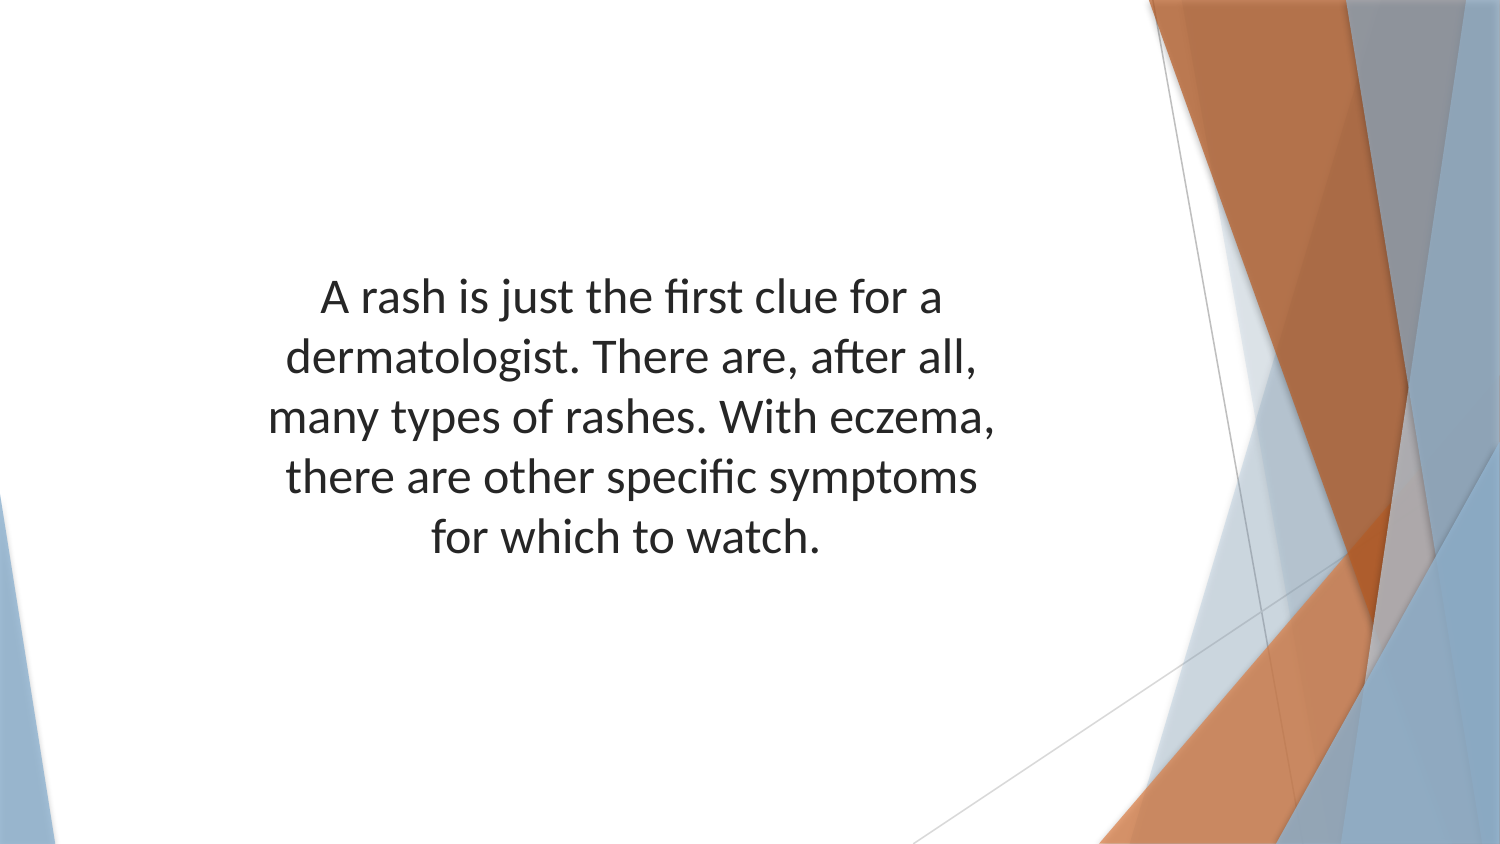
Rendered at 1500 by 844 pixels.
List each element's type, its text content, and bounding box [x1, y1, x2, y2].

list A rash is just the first clue for a dermatologist. There are, after all, many types of rashes. With eczema, there are other specific symptoms for which to watch. [242, 256, 1022, 623]
